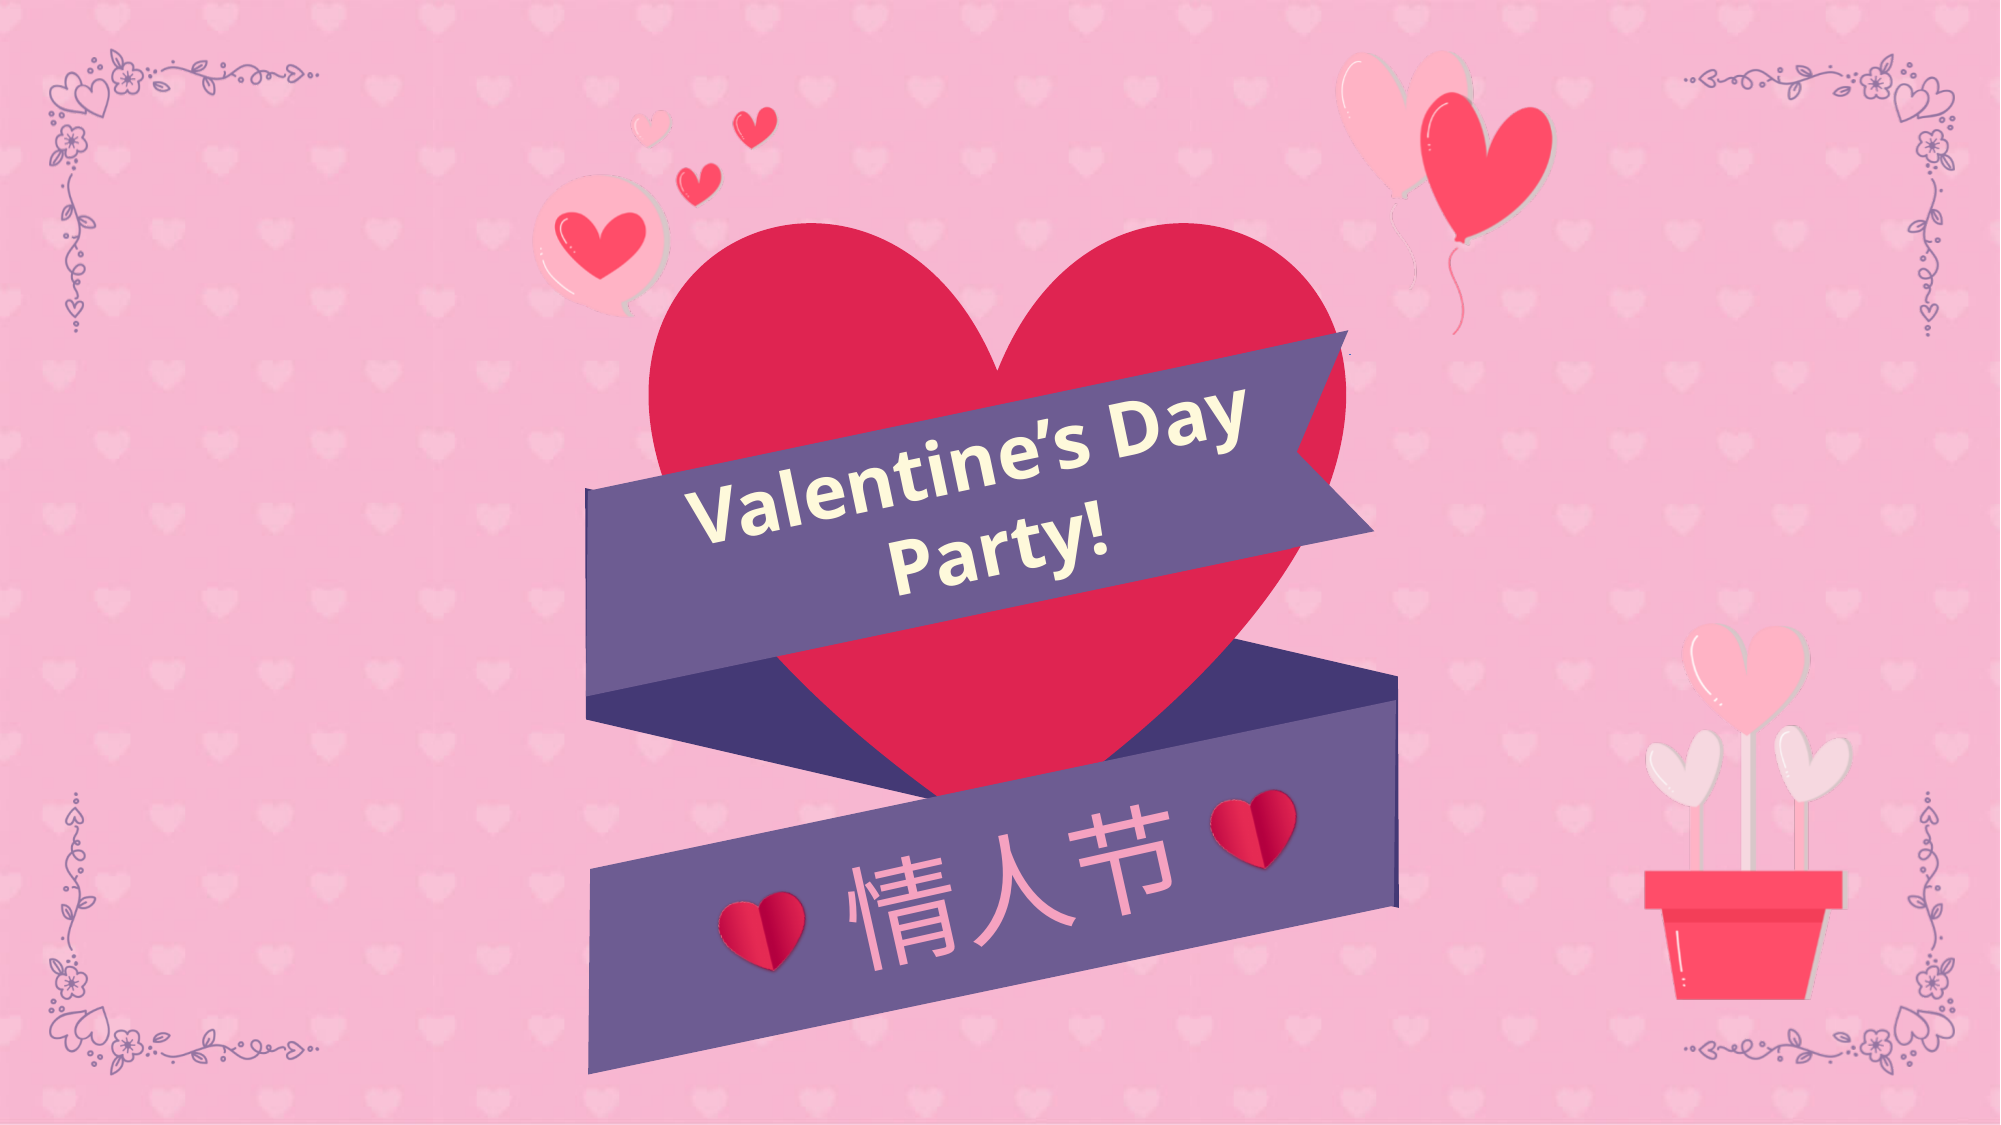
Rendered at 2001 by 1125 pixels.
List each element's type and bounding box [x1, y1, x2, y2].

text_box [557, 344, 1364, 621]
picture [1648, 4, 2000, 359]
text_box [0, 0, 2000, 1125]
picture [1597, 618, 2000, 1125]
picture [1199, 787, 1316, 887]
picture [0, 0, 355, 355]
picture [1302, 38, 1598, 354]
picture [707, 888, 825, 989]
picture [510, 78, 806, 374]
picture [0, 770, 355, 1125]
